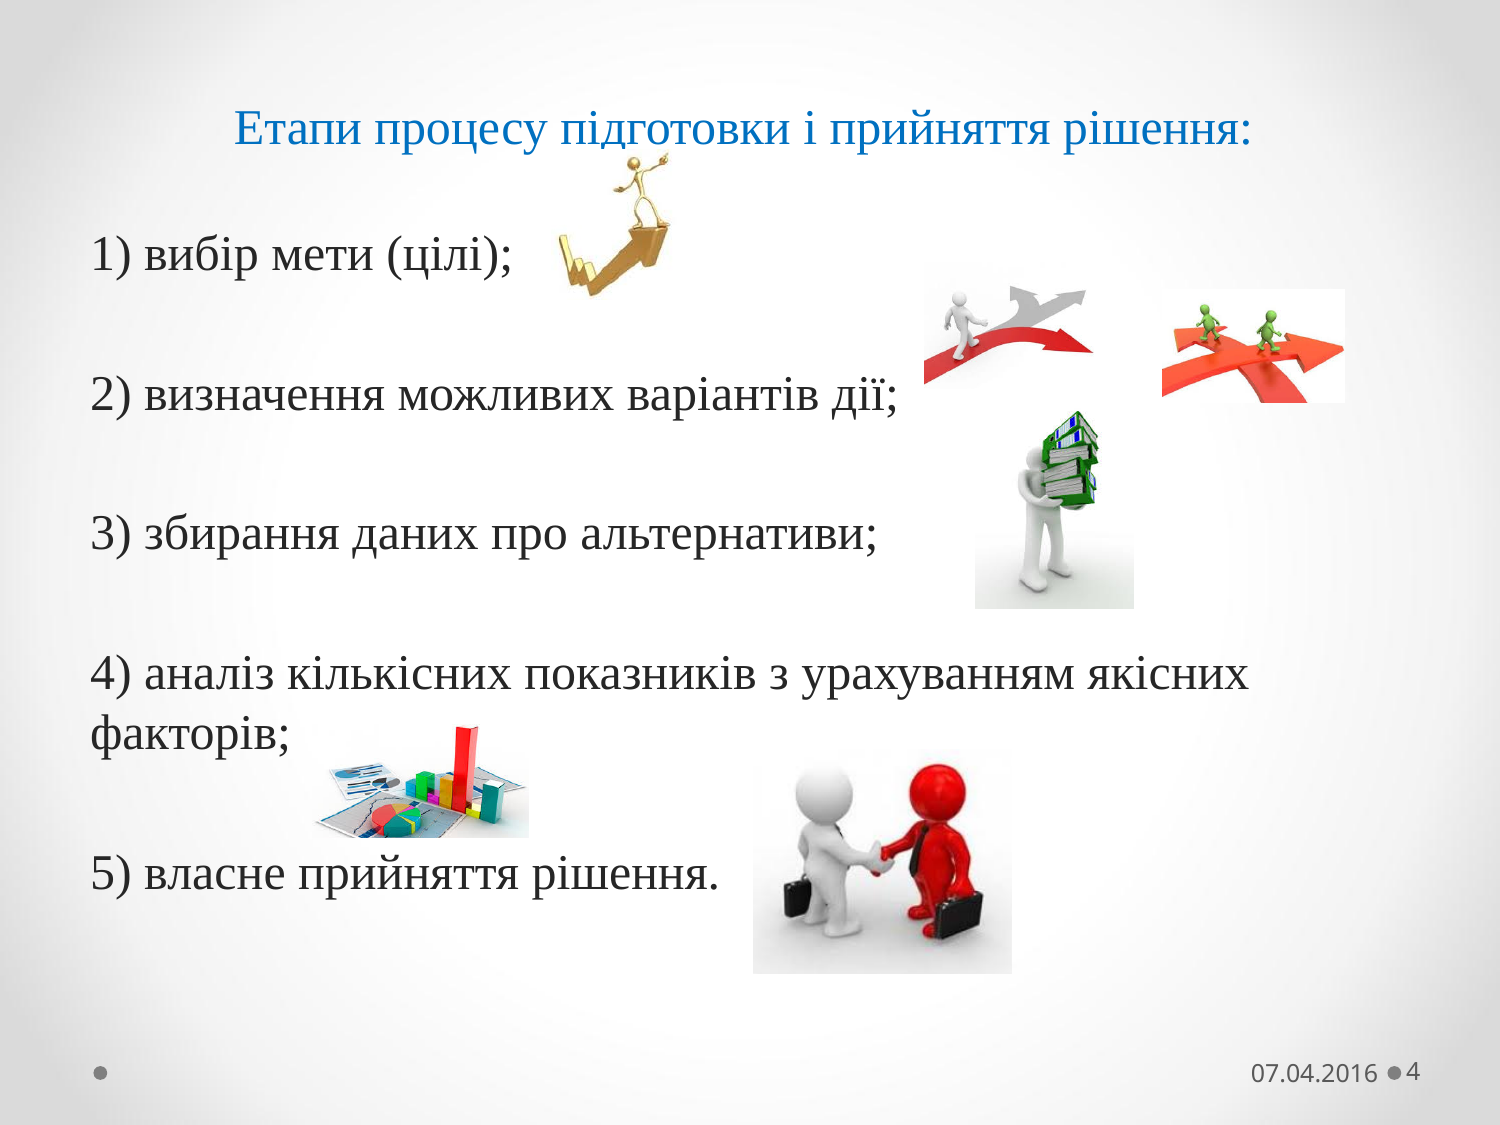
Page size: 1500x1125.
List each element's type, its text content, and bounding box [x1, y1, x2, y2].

list 1) вибір мети (цілі); 2) визначення можливих варіантів дії; 3) збирання даних про альтернативи; 4) аналіз кількісних показників з урахуванням якісних факторів; 5) власне прийняття рішення. [75, 212, 1425, 1005]
title Етапи процесу підготовки і прийняття рішення: [75, 62, 1425, 163]
text_box 4 [1401, 1042, 1494, 1103]
text_box 07.04.2016 [1043, 1042, 1386, 1103]
picture [0, 0, 1500, 1125]
